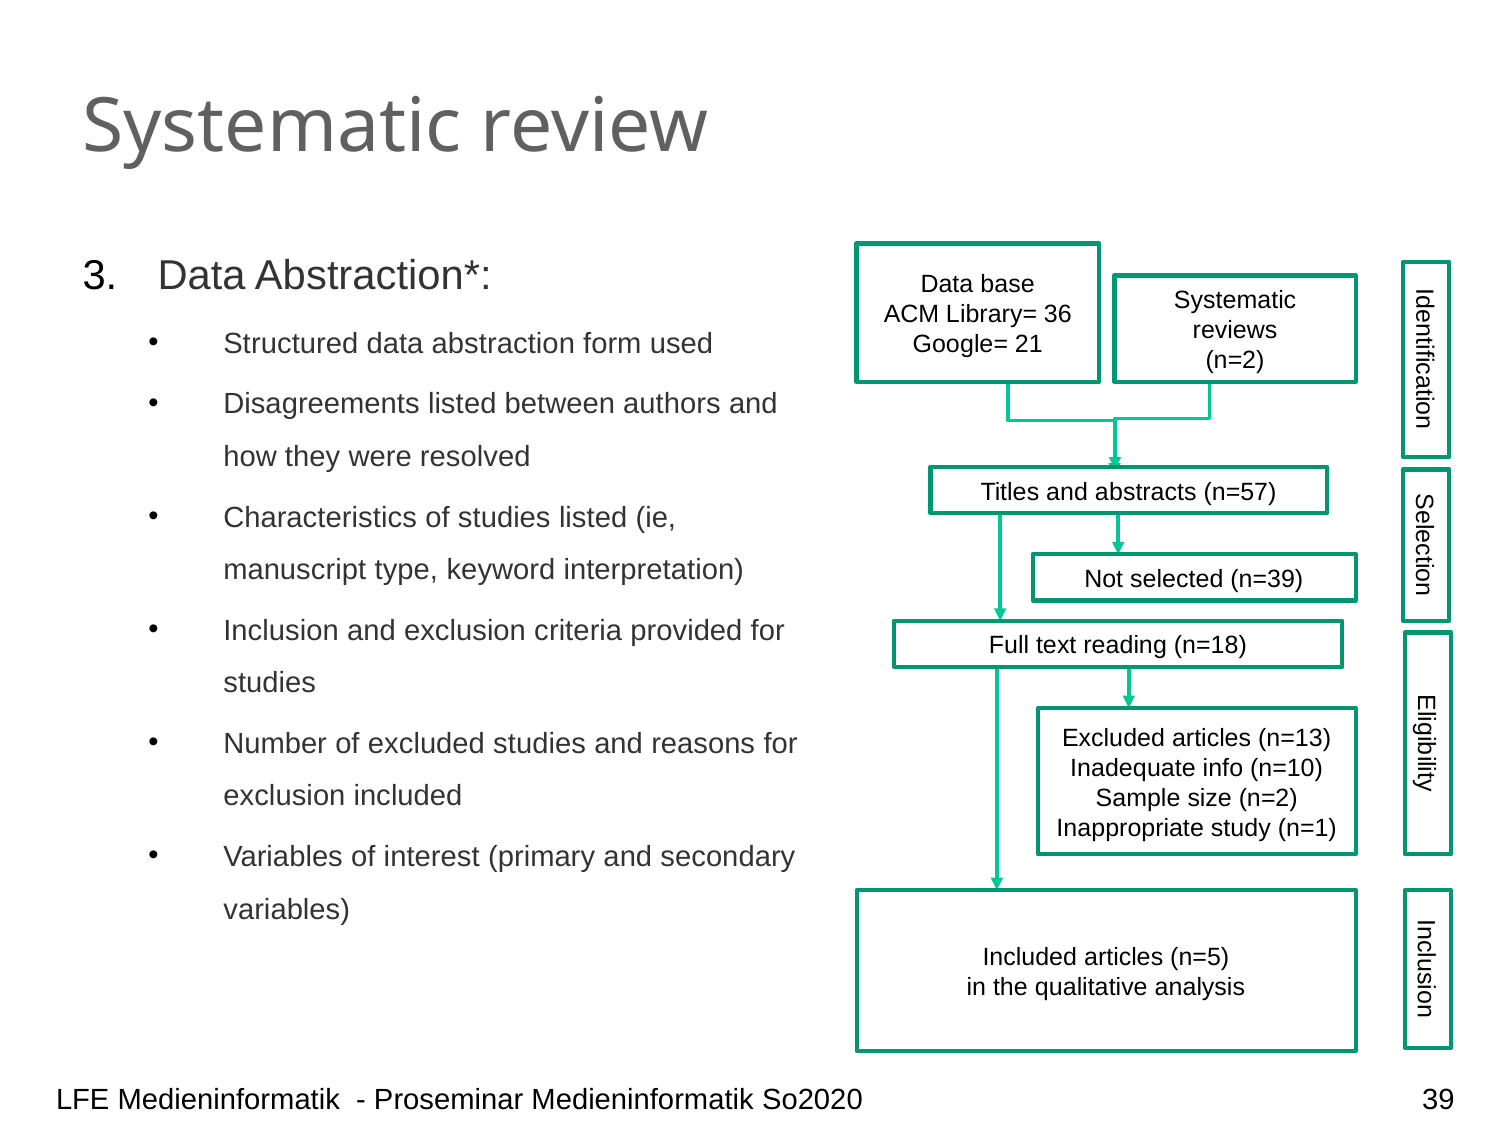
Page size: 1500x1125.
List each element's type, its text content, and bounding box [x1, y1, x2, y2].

text_box Not selected (n=39) [1031, 552, 1358, 603]
text_box Data Abstraction*: Structured data abstraction form used Disagreements listed between authors and how they were resolved Characteristics of studies listed (ie, manuscript type, keyword interpretation) Inclusion and exclusion criteria provided for studies Number of excluded studies and reasons for exclusion included Variables of interest (primary and secondary variables) [74, 215, 833, 971]
text_box Full text reading (n=18) [892, 619, 1344, 669]
text_box Data base ACM Library= 36 Google= 21 [854, 241, 1101, 384]
text_box Selection [1401, 467, 1451, 623]
text_box Inclusion [1403, 888, 1453, 1050]
text_box Titles and abstracts (n=57) [928, 465, 1329, 515]
text_box Systematic reviews (n=2) [1112, 273, 1358, 384]
slide_number 39 [1412, 1072, 1463, 1121]
text_box Identification [1401, 260, 1451, 459]
text_box Eligibility [1403, 630, 1453, 856]
text_box Included articles (n=5) in the qualitative analysis [855, 888, 1358, 1053]
text_box Systematic review [74, 28, 1425, 216]
text_box Excluded articles (n=13) Inadequate info (n=10) Sample size (n=2) Inappropriate study (n=1) [1036, 706, 1358, 856]
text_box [1110, 371, 1214, 466]
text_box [1005, 366, 1117, 474]
